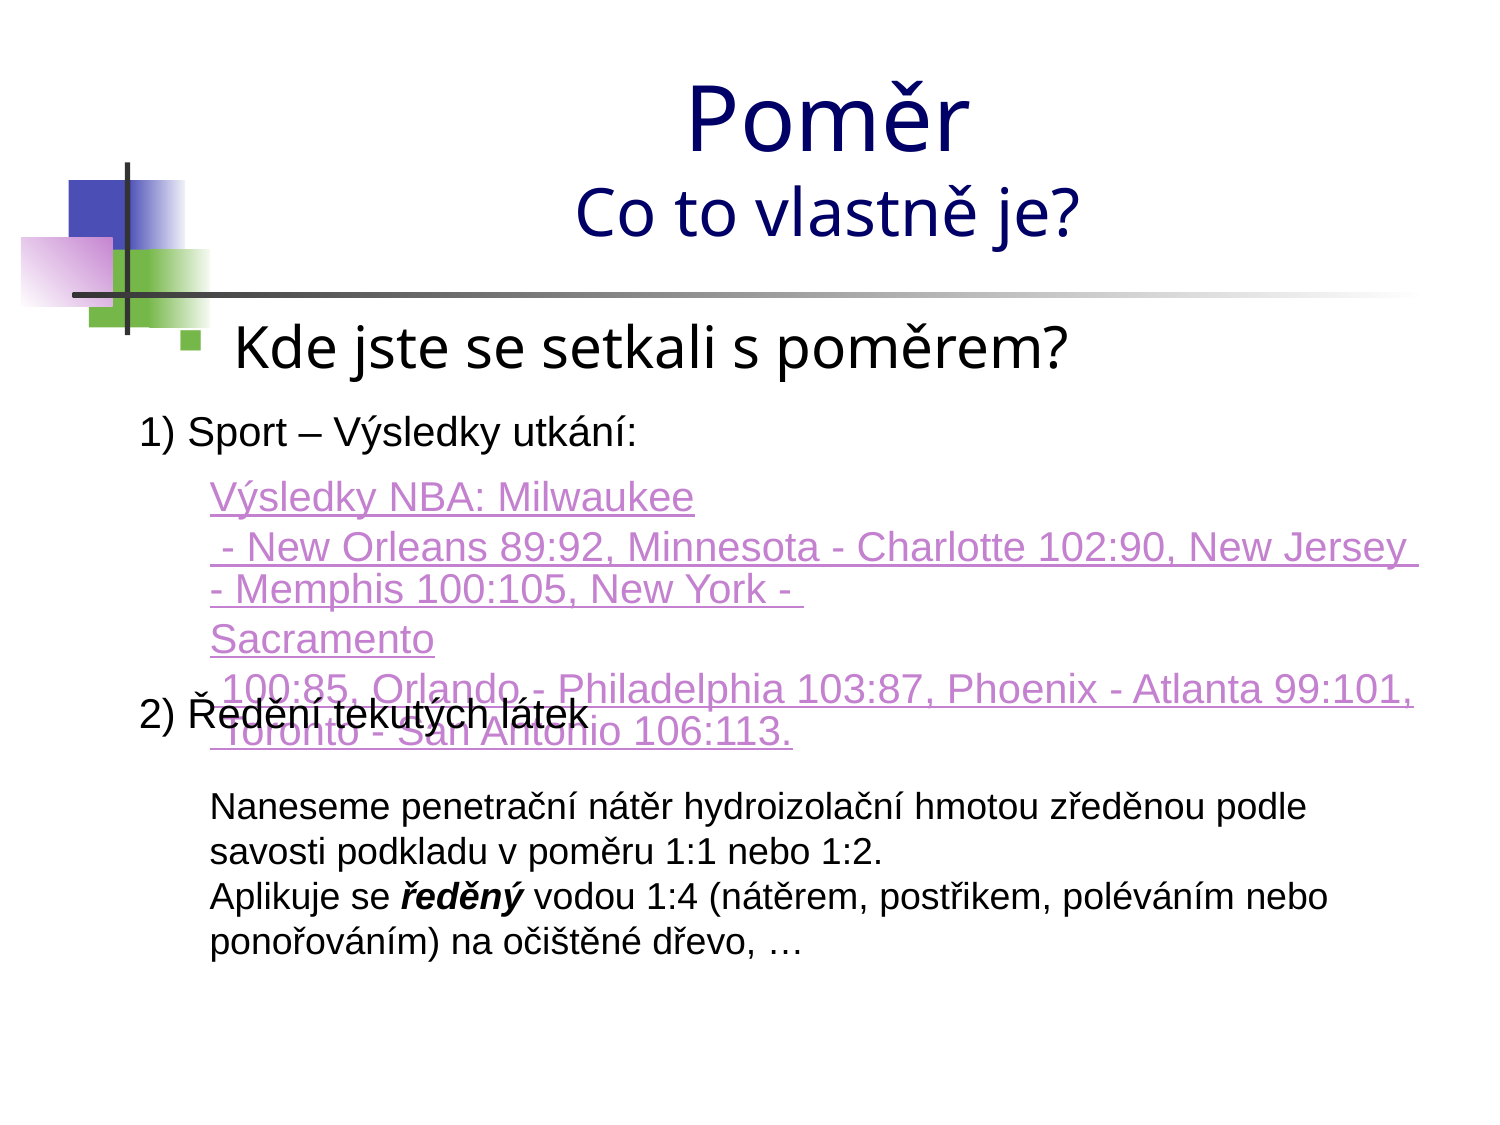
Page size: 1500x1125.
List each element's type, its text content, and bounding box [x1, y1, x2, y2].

list Kde jste se setkali s poměrem? [147, 302, 1165, 386]
text_box Výsledky NBA: Milwaukee - New Orleans 89:92, Minnesota - Charlotte 102:90, New Jersey - Memphis 100:105, New York - Sacramento 100:85, Orlando - Philadelphia 103:87, Phoenix - Atlanta 99:101, Toronto - San Antonio 106:113. [194, 462, 1435, 678]
title Poměr Co to vlastně je? [188, 34, 1468, 276]
text_box 2) Ředění tekutých látek [123, 679, 644, 745]
text_box Naneseme penetrační nátěr hydroizolační hmotou zředěnou podle savosti podkladu v poměru 1:1 nebo 1:2. Aplikuje se ředěný vodou 1:4 (nátěrem, postřikem, poléváním nebo ponořováním) na očištěné dřevo, … [194, 775, 1424, 970]
text_box 1) Sport – Výsledky utkání: [123, 397, 656, 462]
